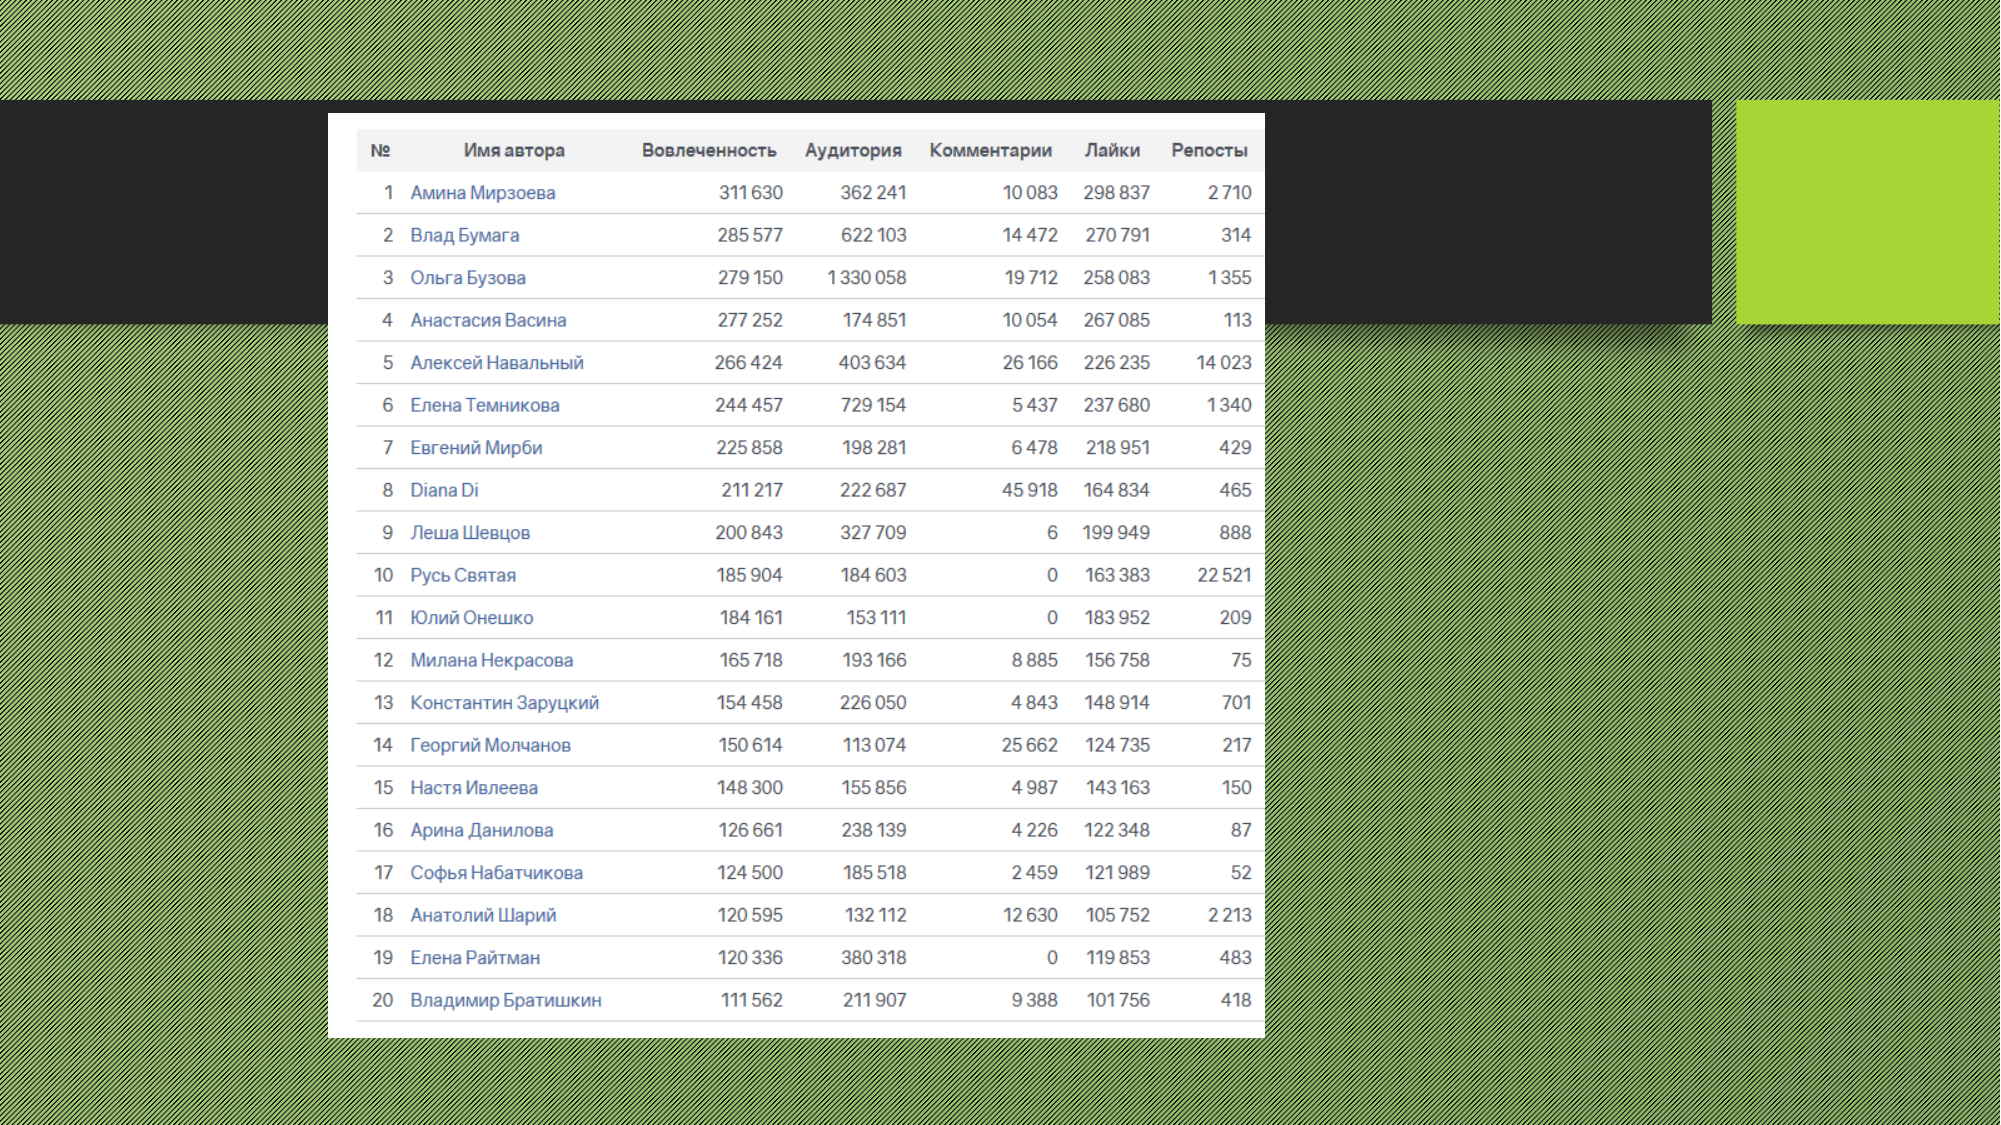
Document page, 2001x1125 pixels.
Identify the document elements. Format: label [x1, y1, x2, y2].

list [327, 113, 1265, 1039]
picture [0, 0, 2000, 1125]
